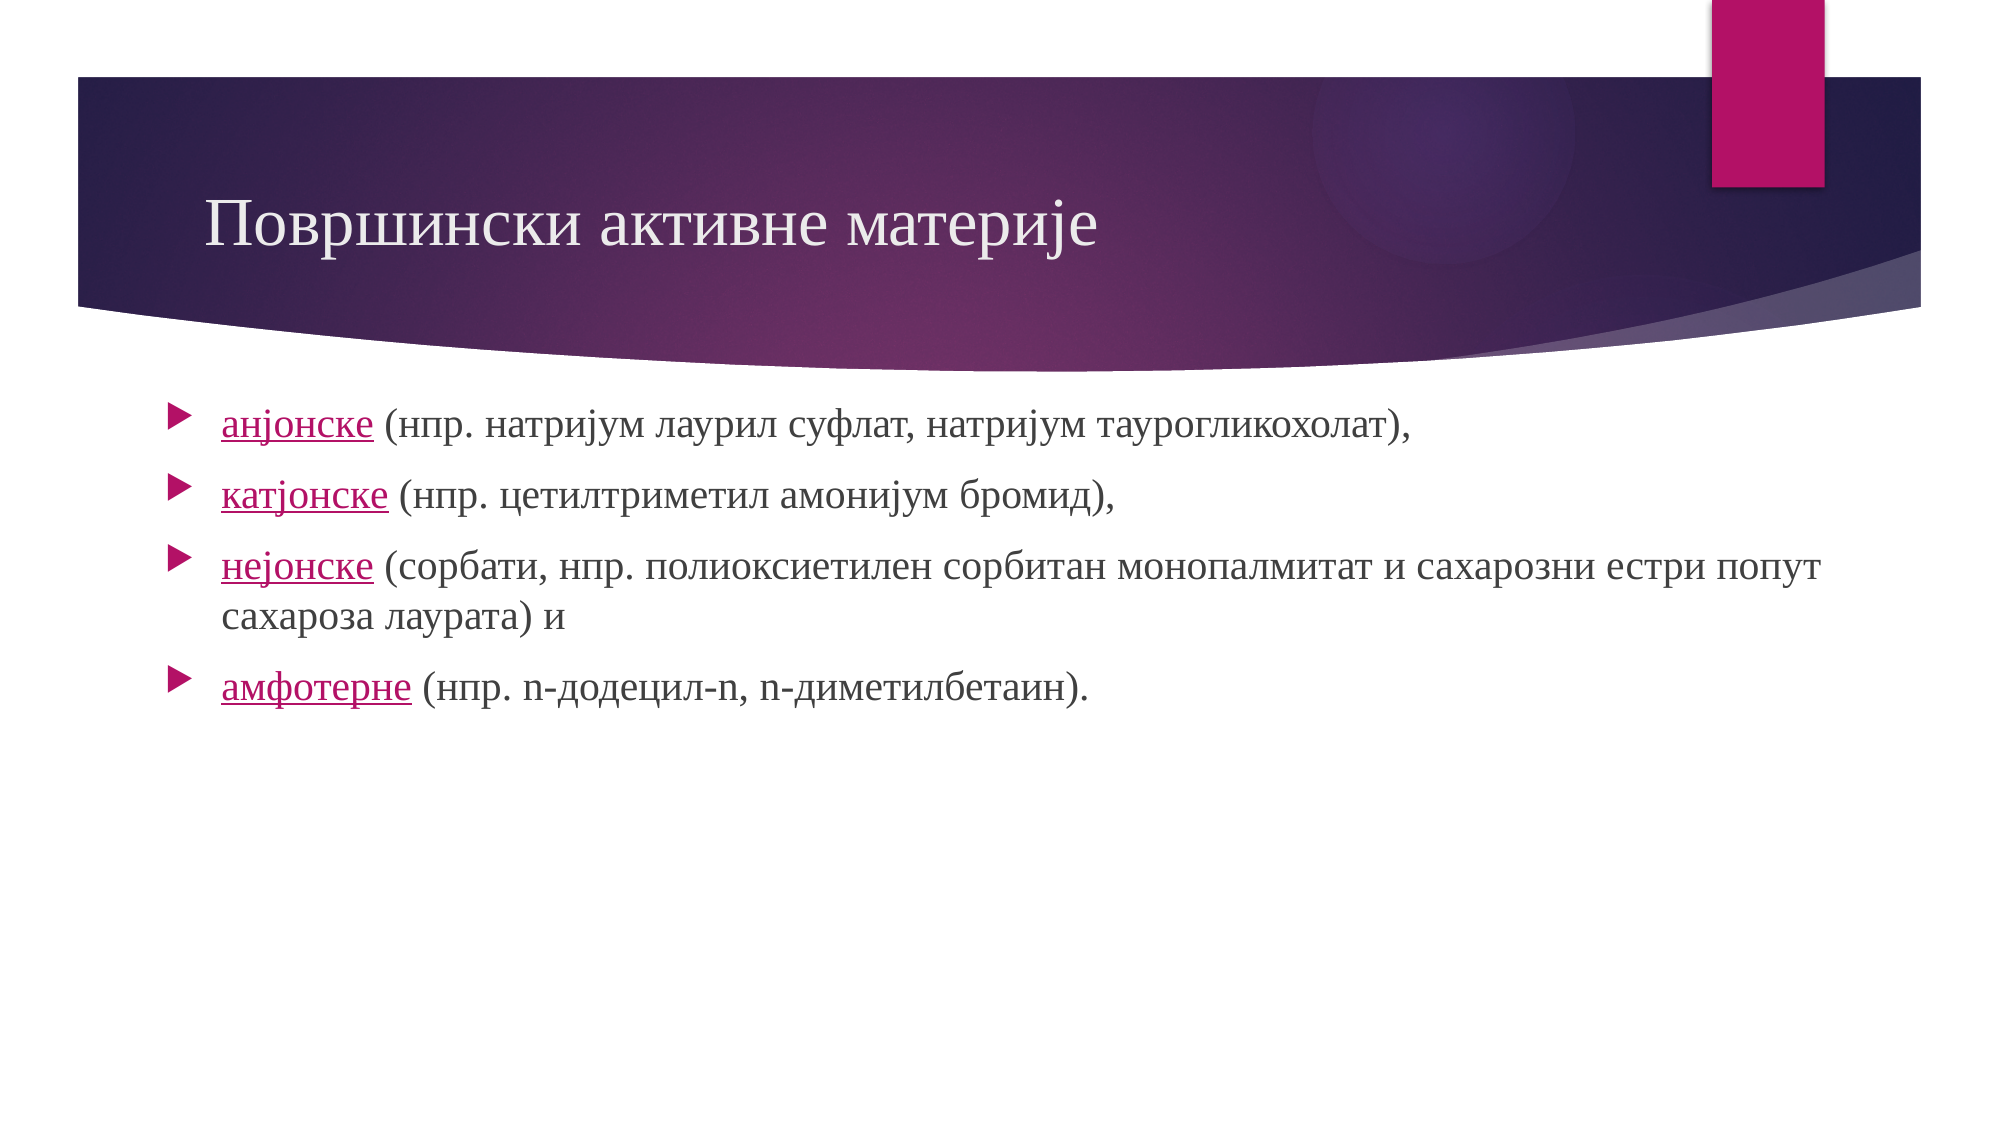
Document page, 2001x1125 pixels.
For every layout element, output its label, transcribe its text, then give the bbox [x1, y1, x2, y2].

list анјонскe (нпр. натријум лаурил суфлат, натријум таурогликохолат), катјонскe (нпр. цетилтриметил амонијум бромид), нејонске (сорбати, нпр. полиоксиетилен сорбитан монопалмитат и сахарозни естри попут сахароза лаурата) и амфотерне (нпр. n-додецил-n, n-диметилбетаин). [149, 388, 1850, 950]
title Површински активне материје [189, 159, 1627, 276]
